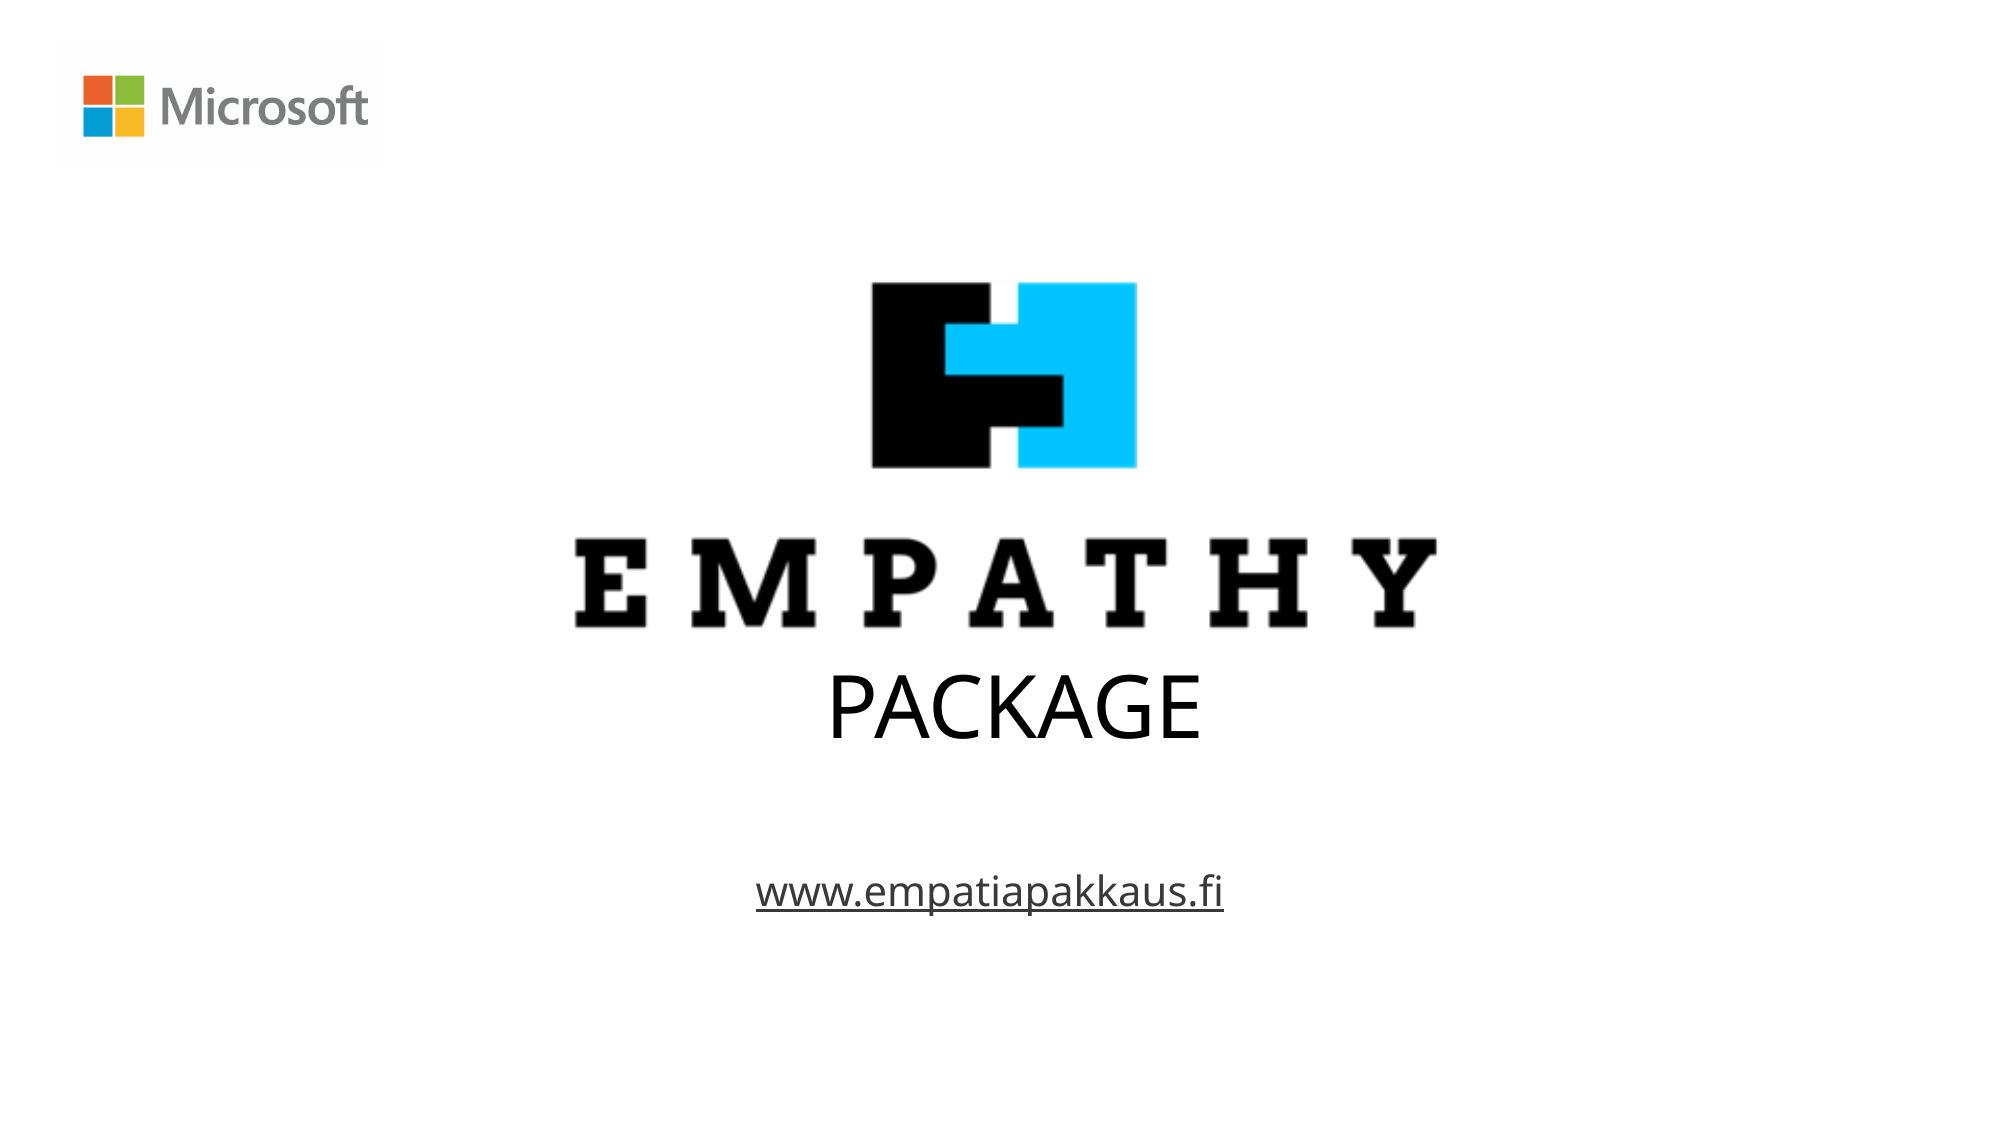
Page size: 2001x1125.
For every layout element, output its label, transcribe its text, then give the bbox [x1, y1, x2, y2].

picture [56, 39, 383, 170]
text_box www.empatiapakkaus.fi [755, 864, 1235, 922]
picture [406, 114, 1594, 849]
